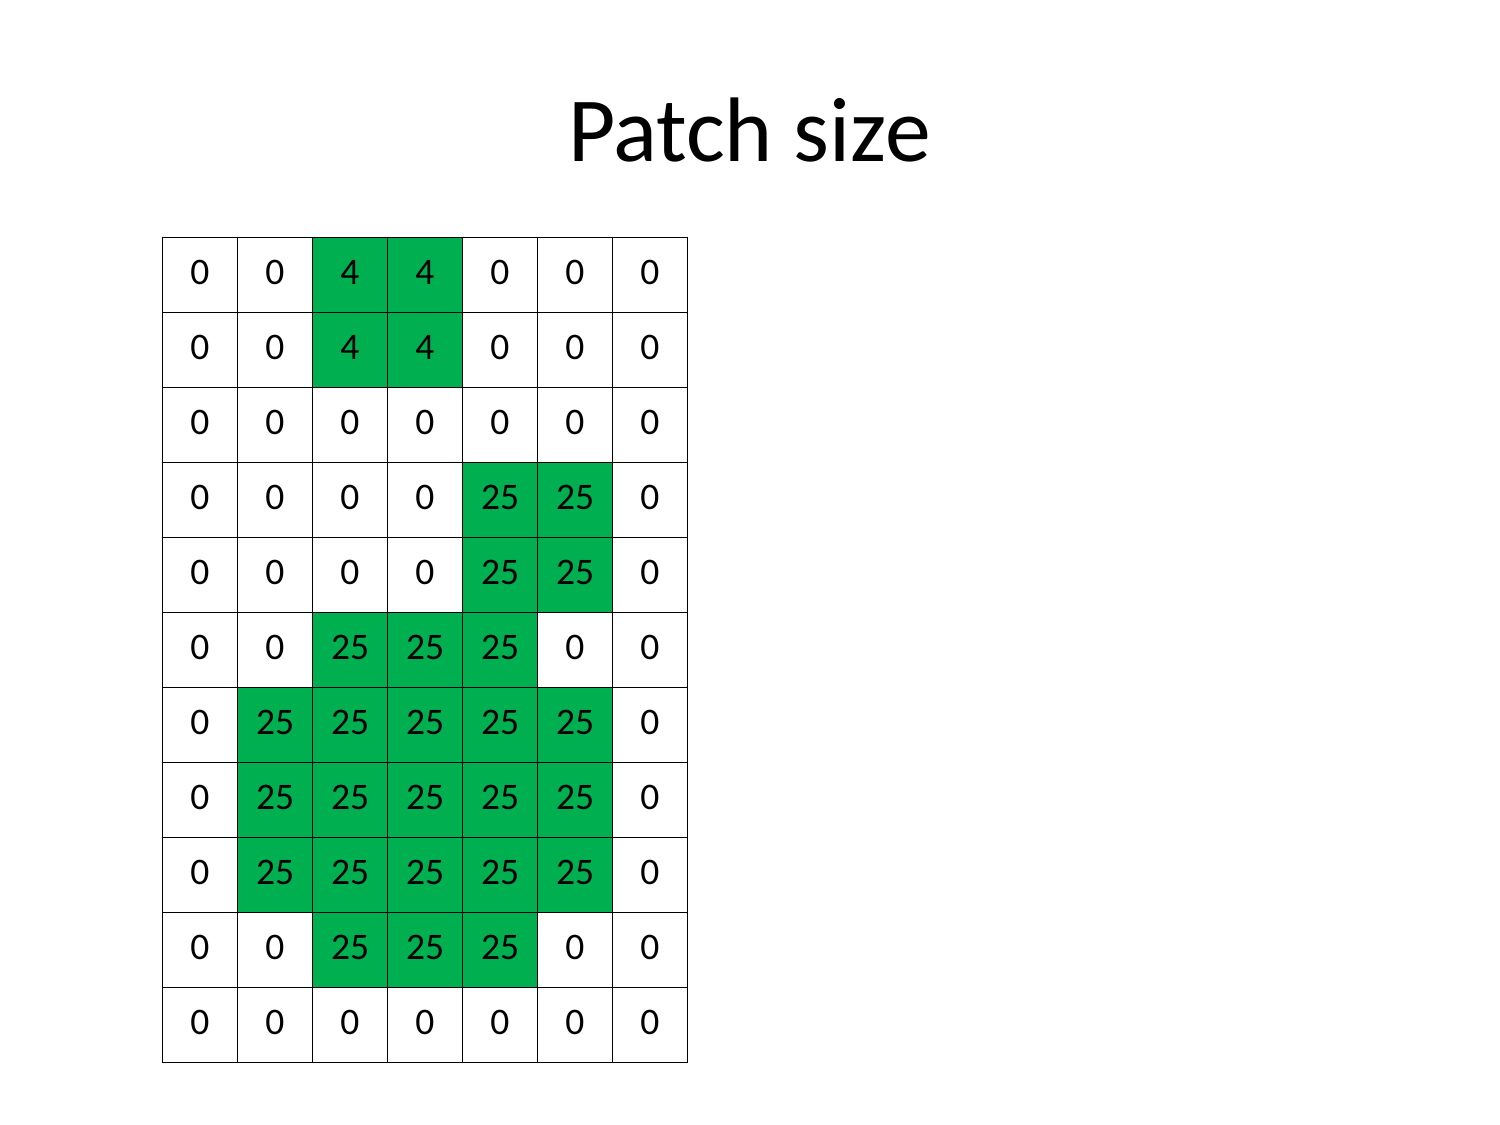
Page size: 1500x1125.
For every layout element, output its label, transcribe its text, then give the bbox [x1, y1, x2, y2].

table_cell 0 [613, 388, 687, 462]
table_cell 0 [388, 388, 462, 462]
table_header 0 [538, 238, 612, 312]
table_cell 0 [238, 313, 312, 387]
table_cell 0 [613, 613, 687, 687]
table_cell 25 [538, 538, 612, 612]
table_cell 0 [163, 463, 237, 537]
table_cell 0 [163, 838, 237, 912]
table_cell 25 [238, 838, 312, 912]
table_cell 0 [613, 538, 687, 612]
table_cell 0 [388, 463, 462, 537]
table_cell 0 [238, 538, 312, 612]
table_cell 25 [313, 913, 387, 987]
table_cell 0 [538, 313, 612, 387]
table_cell 0 [163, 988, 237, 1062]
table_header 0 [163, 238, 237, 312]
table_cell 0 [238, 613, 312, 687]
table_cell 0 [613, 988, 687, 1062]
table_cell 0 [388, 988, 462, 1062]
text_box Patch size [74, 45, 1425, 233]
table_cell 25 [388, 688, 462, 762]
table_cell 0 [163, 538, 237, 612]
table_cell 25 [388, 763, 462, 837]
table_header 0 [613, 238, 687, 312]
table_header 4 [313, 238, 387, 312]
table_cell 0 [538, 613, 612, 687]
table_cell 25 [313, 763, 387, 837]
table_cell 0 [238, 388, 312, 462]
table_cell 0 [463, 388, 537, 462]
table_cell 25 [538, 688, 612, 762]
table_cell 0 [463, 988, 537, 1062]
table_cell 25 [388, 838, 462, 912]
table_cell 25 [463, 538, 537, 612]
table_cell 0 [388, 538, 462, 612]
table_cell 25 [463, 613, 537, 687]
table_cell 0 [613, 463, 687, 537]
table_cell 0 [613, 688, 687, 762]
table_cell 25 [463, 913, 537, 987]
table_cell 25 [388, 613, 462, 687]
table_cell 0 [313, 988, 387, 1062]
table_cell 25 [313, 613, 387, 687]
table_cell 0 [163, 313, 237, 387]
table_cell 4 [313, 313, 387, 387]
table_cell 25 [463, 688, 537, 762]
table_cell 25 [463, 763, 537, 837]
table_cell 25 [538, 838, 612, 912]
table_cell 4 [388, 313, 462, 387]
table_header 0 [238, 238, 312, 312]
table_cell 25 [463, 463, 537, 537]
table_cell 0 [613, 913, 687, 987]
table_cell 0 [313, 538, 387, 612]
table_header 0 [463, 238, 537, 312]
table_cell 0 [163, 763, 237, 837]
table_cell 0 [463, 313, 537, 387]
table_cell 0 [613, 838, 687, 912]
table_cell 0 [313, 388, 387, 462]
table_cell 25 [538, 763, 612, 837]
table_cell 0 [238, 463, 312, 537]
table_cell 25 [313, 688, 387, 762]
table_cell 0 [613, 763, 687, 837]
table_cell 25 [238, 688, 312, 762]
table_header 4 [388, 238, 462, 312]
table_cell 25 [388, 913, 462, 987]
table_cell 0 [163, 388, 237, 462]
table_cell 25 [238, 763, 312, 837]
table_cell 0 [313, 463, 387, 537]
table_cell 0 [538, 988, 612, 1062]
table_cell 0 [238, 988, 312, 1062]
table_cell 25 [538, 463, 612, 537]
table_cell 25 [313, 838, 387, 912]
table_cell 0 [163, 913, 237, 987]
table_cell 25 [463, 838, 537, 912]
table_cell 0 [163, 613, 237, 687]
table_cell 0 [163, 688, 237, 762]
table_cell 0 [538, 913, 612, 987]
table_cell 0 [613, 313, 687, 387]
table_cell 0 [238, 913, 312, 987]
table_cell 0 [538, 388, 612, 462]
